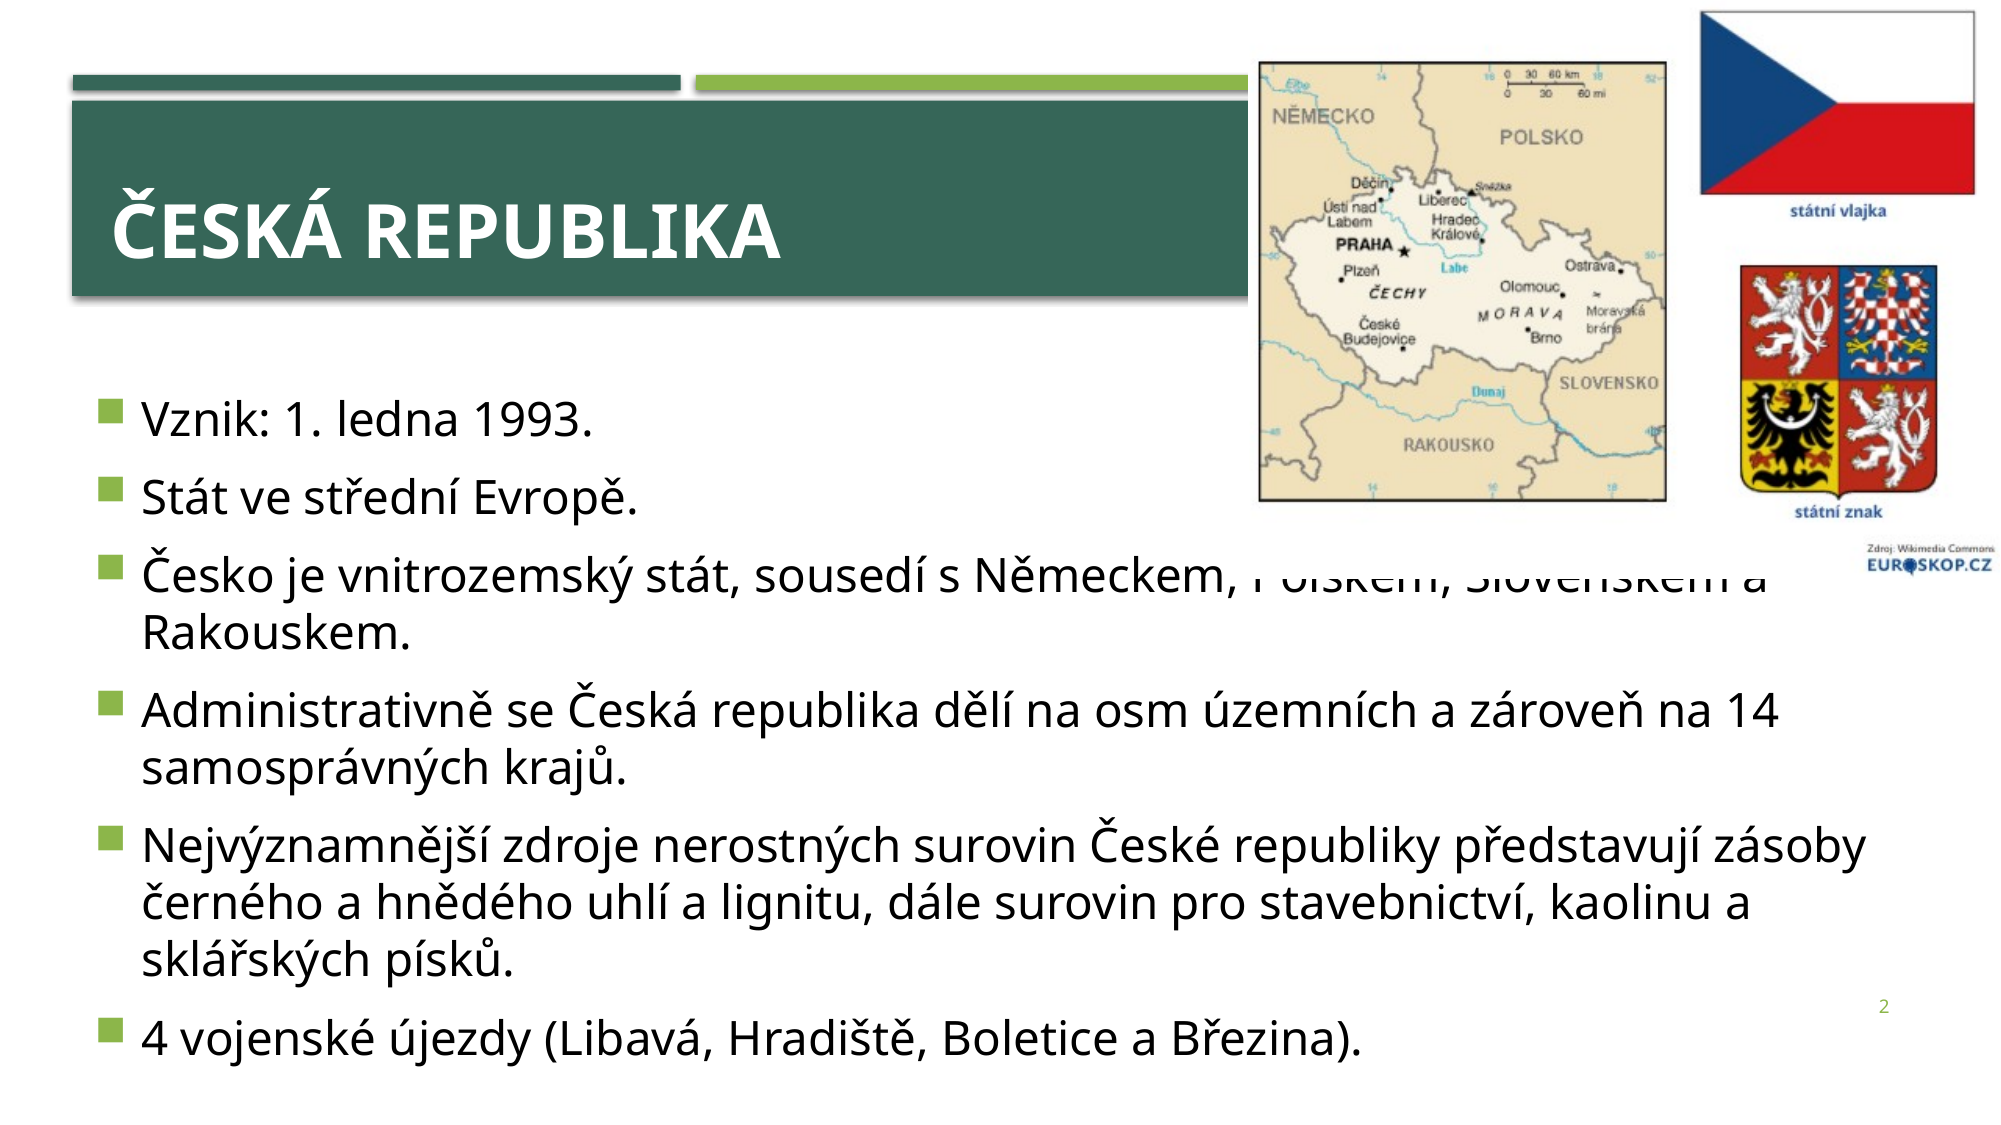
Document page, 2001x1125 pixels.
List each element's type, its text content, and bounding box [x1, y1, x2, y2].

list Vznik: 1. ledna 1993. Stát ve střední Evropě. Česko je vnitrozemský stát, sousedí s Německem, Polskem, Slovenskem a Rakouskem. Administrativně se Česká republika dělí na osm územních a zároveň na 14 samosprávných krajů. Nejvýznamnější zdroje nerostných surovin České republiky představují zásoby černého a hnědého uhlí a lignitu, dále surovin pro stavebnictví, kaolinu a sklářských písků. 4 vojenské újezdy (Libavá, Hradiště, Boletice a Březina). [78, 380, 1922, 1073]
picture [1247, 0, 2000, 579]
slide_number 2 [1732, 977, 1905, 1037]
title Česká republika [95, 115, 1241, 282]
